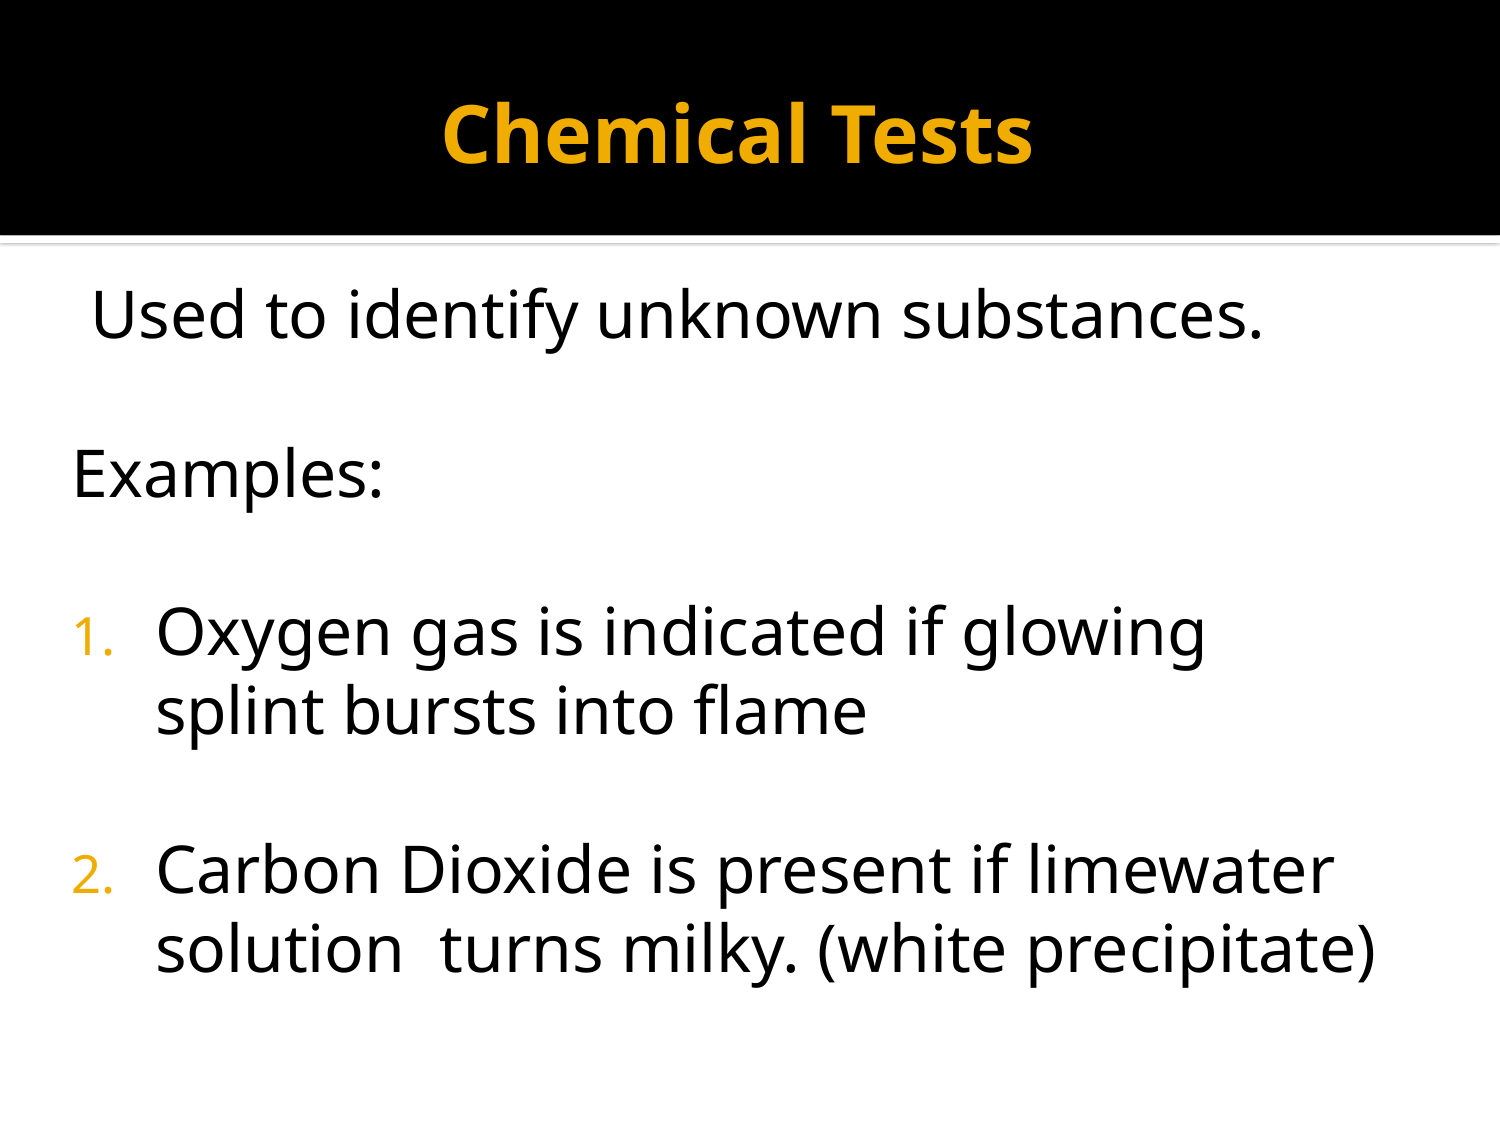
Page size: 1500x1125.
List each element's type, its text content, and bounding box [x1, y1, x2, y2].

list Used to identify unknown substances. Examples: Oxygen gas is indicated if glowing splint bursts into flame Carbon Dioxide is present if limewater solution turns milky. (white precipitate) [62, 257, 1405, 1020]
title Chemical Tests [62, 75, 1405, 188]
